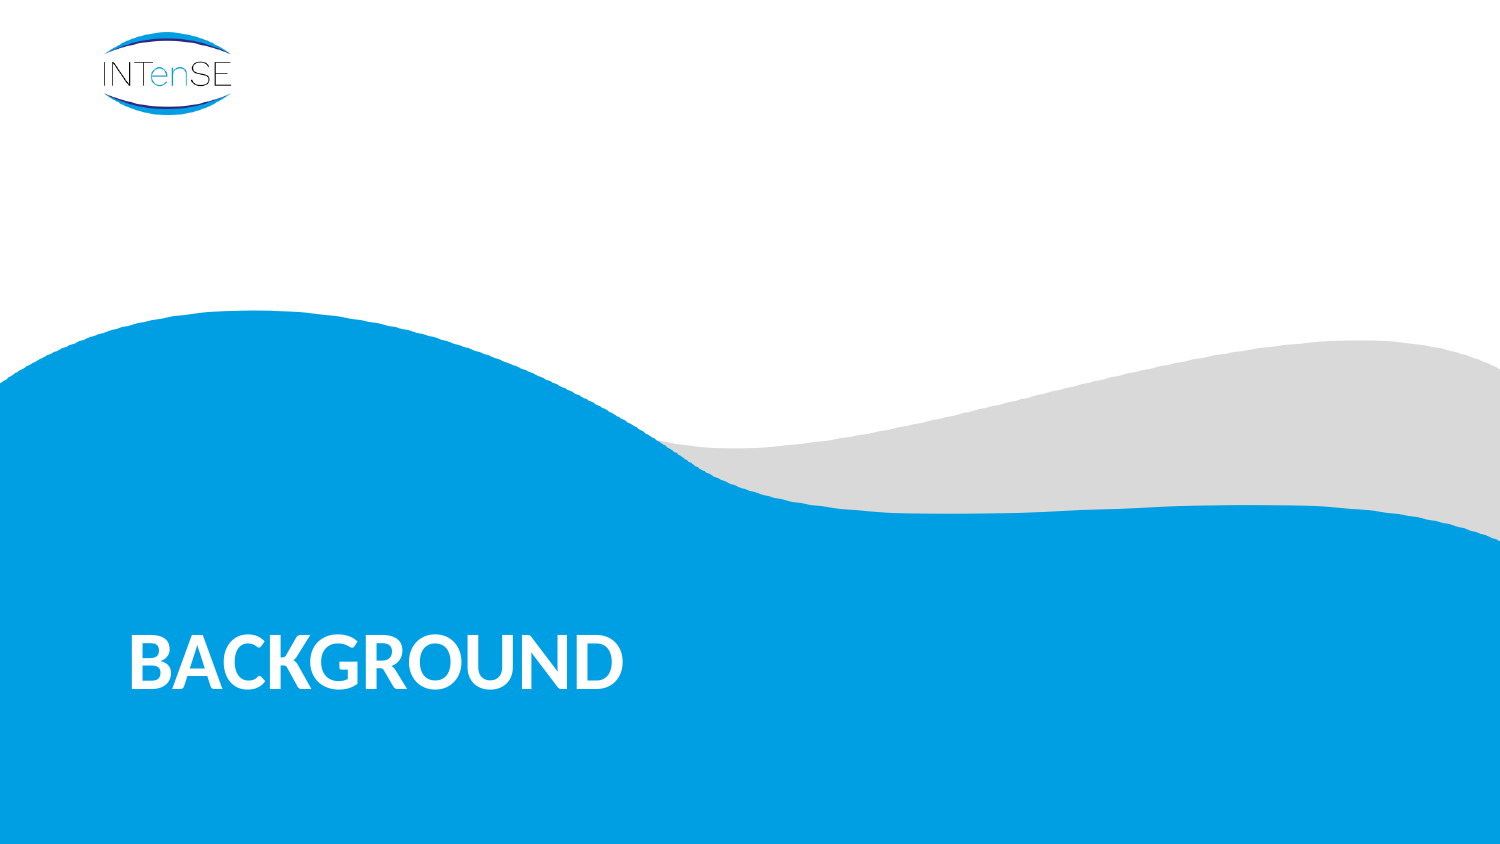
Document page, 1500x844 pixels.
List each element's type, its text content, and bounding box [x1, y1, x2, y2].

picture [0, 0, 1500, 540]
title BACKGROUND [112, 599, 1388, 800]
